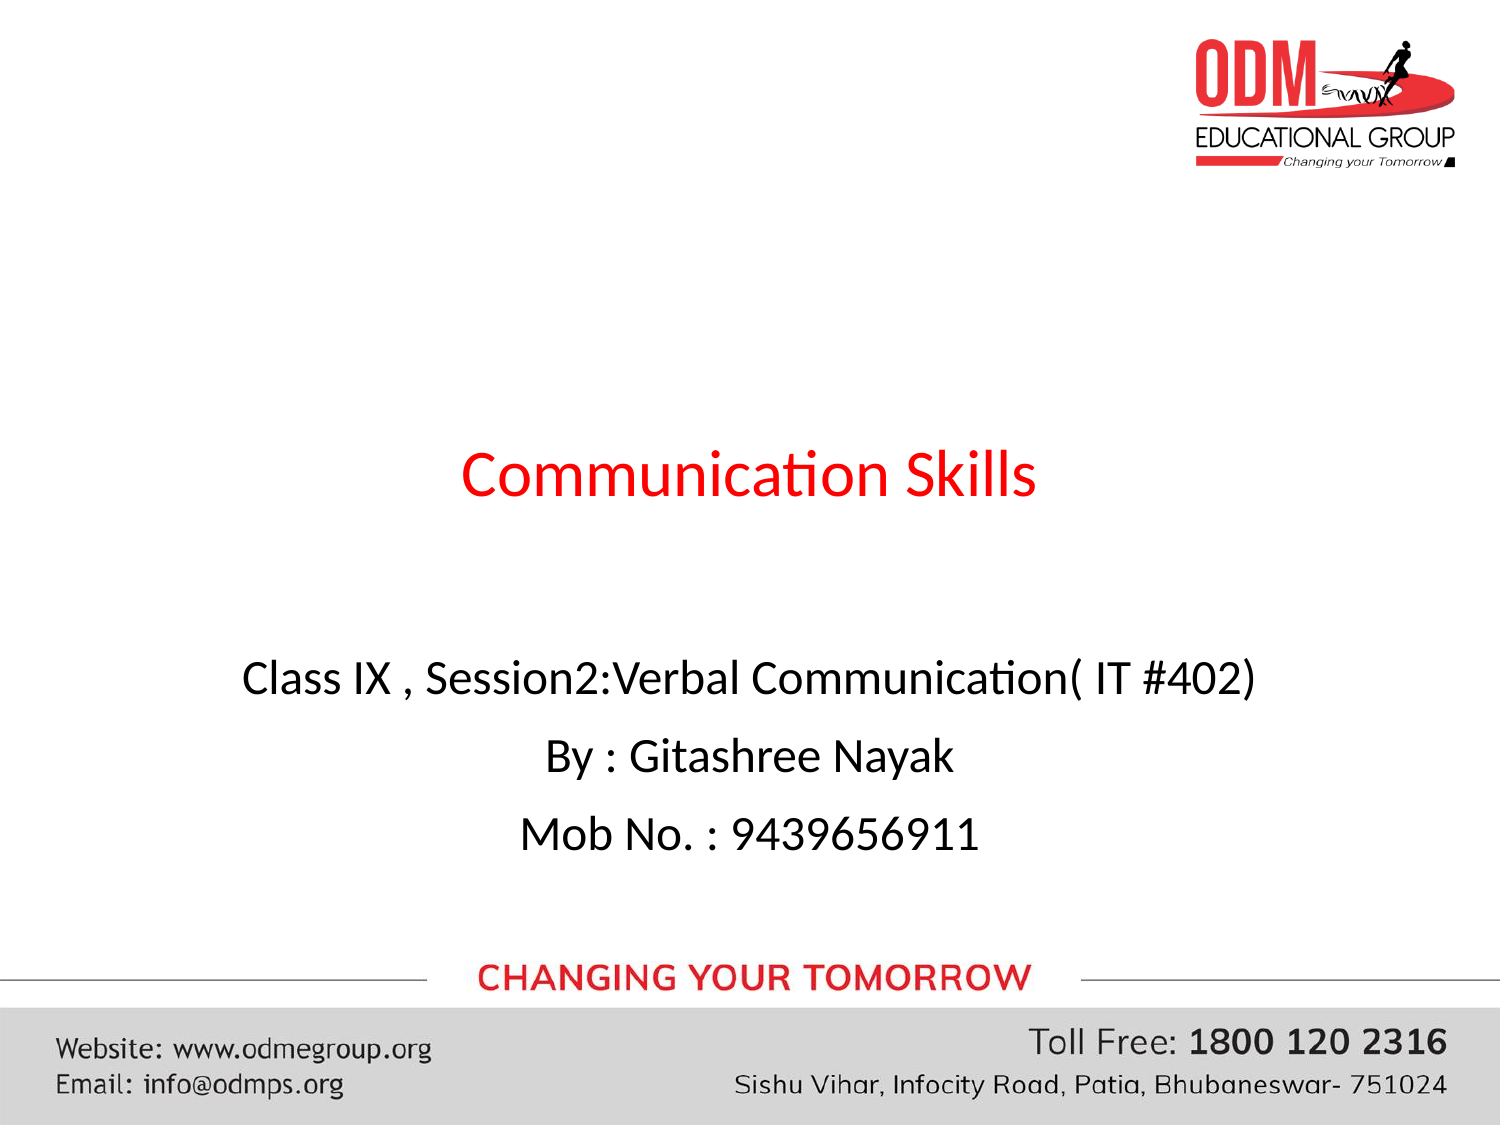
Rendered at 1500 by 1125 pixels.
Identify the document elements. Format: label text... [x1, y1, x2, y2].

picture [0, 900, 1500, 1125]
picture [1195, 38, 1456, 168]
title Communication Skills [112, 349, 1388, 591]
subtitle Class IX , Session2:Verbal Communication( IT #402) By : Gitashree Nayak Mob No. : 9439656911 [225, 637, 1275, 899]
